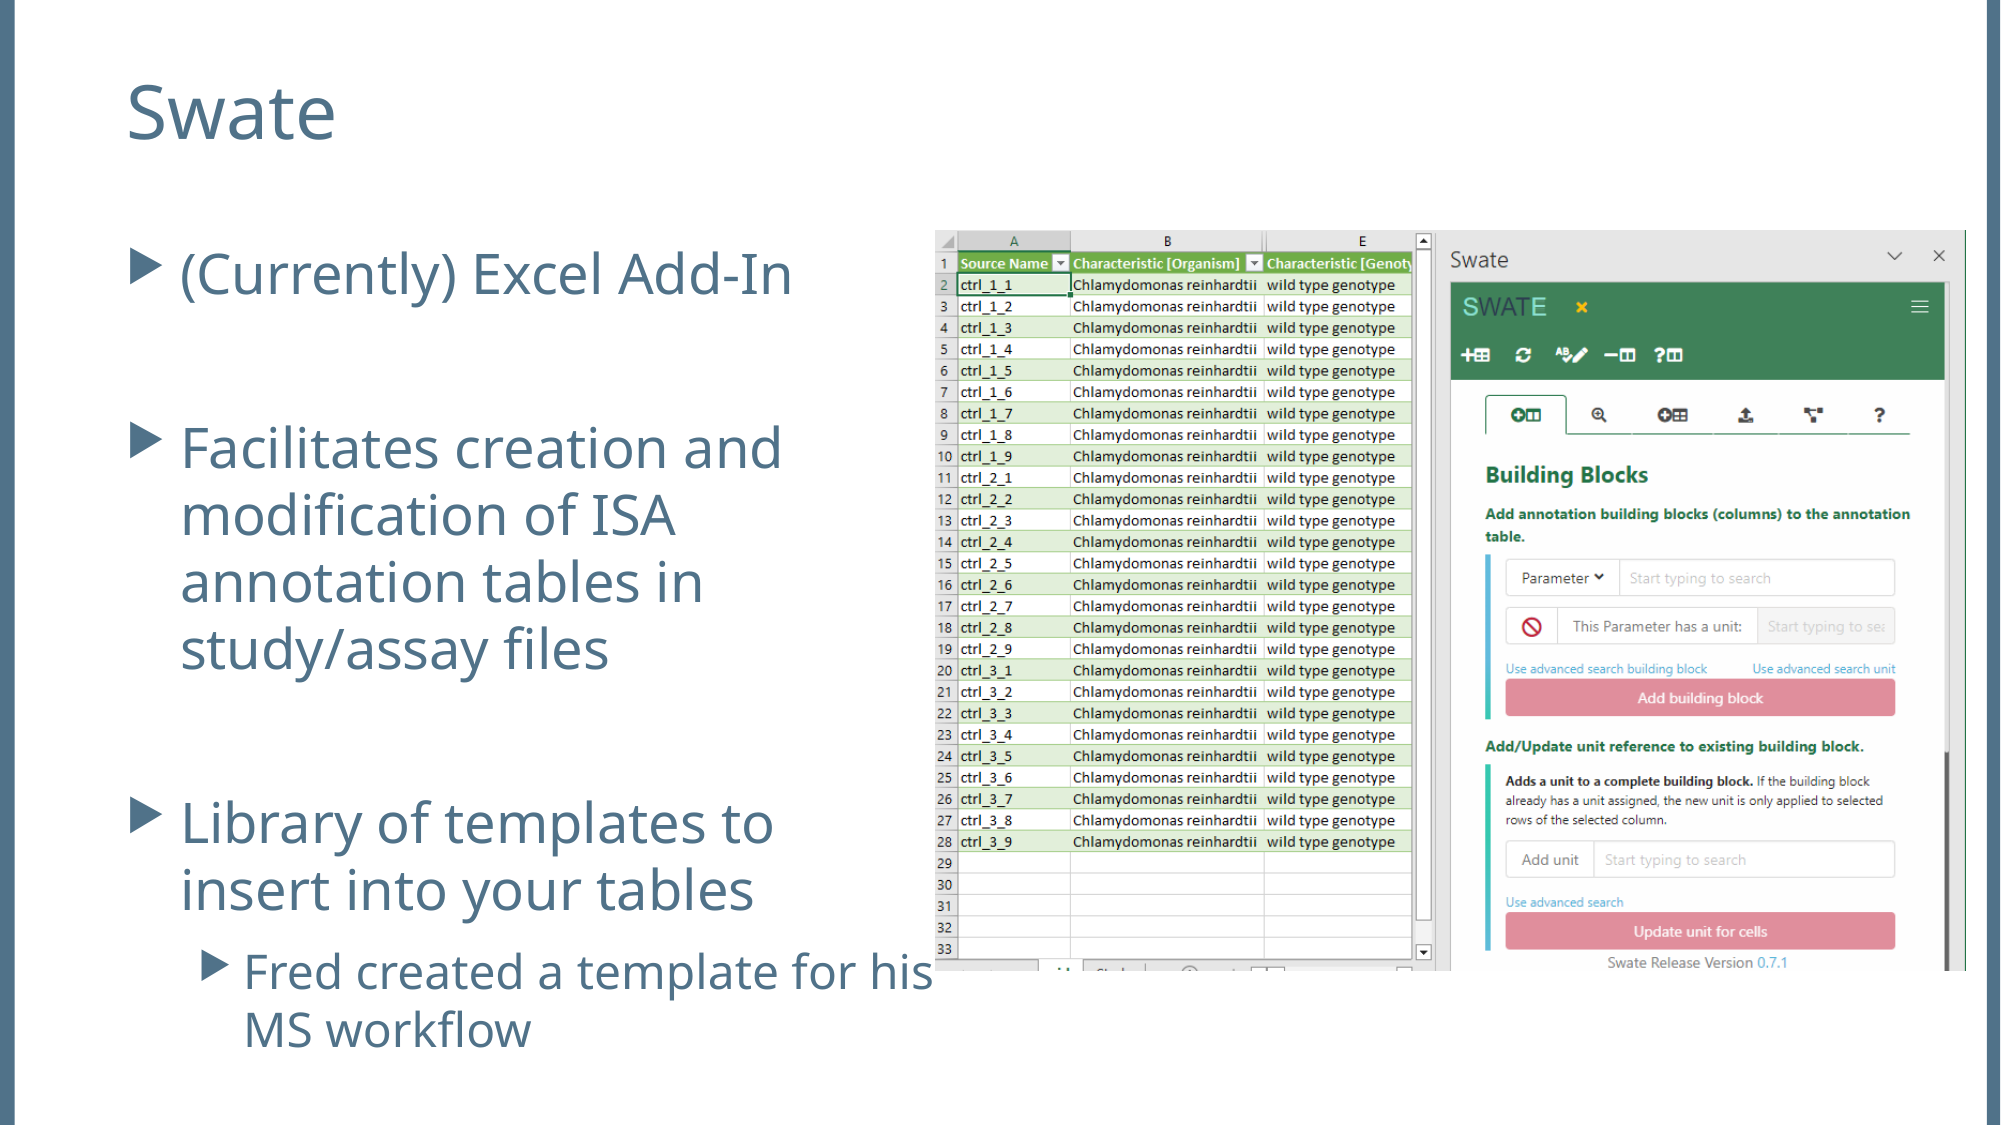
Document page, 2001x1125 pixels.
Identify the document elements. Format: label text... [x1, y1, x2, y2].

title Swate [111, 1, 1891, 219]
picture [935, 230, 1966, 972]
list (Currently) Excel Add-In Facilitates creation and modification of ISA annotation tables in study/assay files Library of templates to insert into your tables Fred created a template for his MS workflow [111, 231, 955, 1073]
